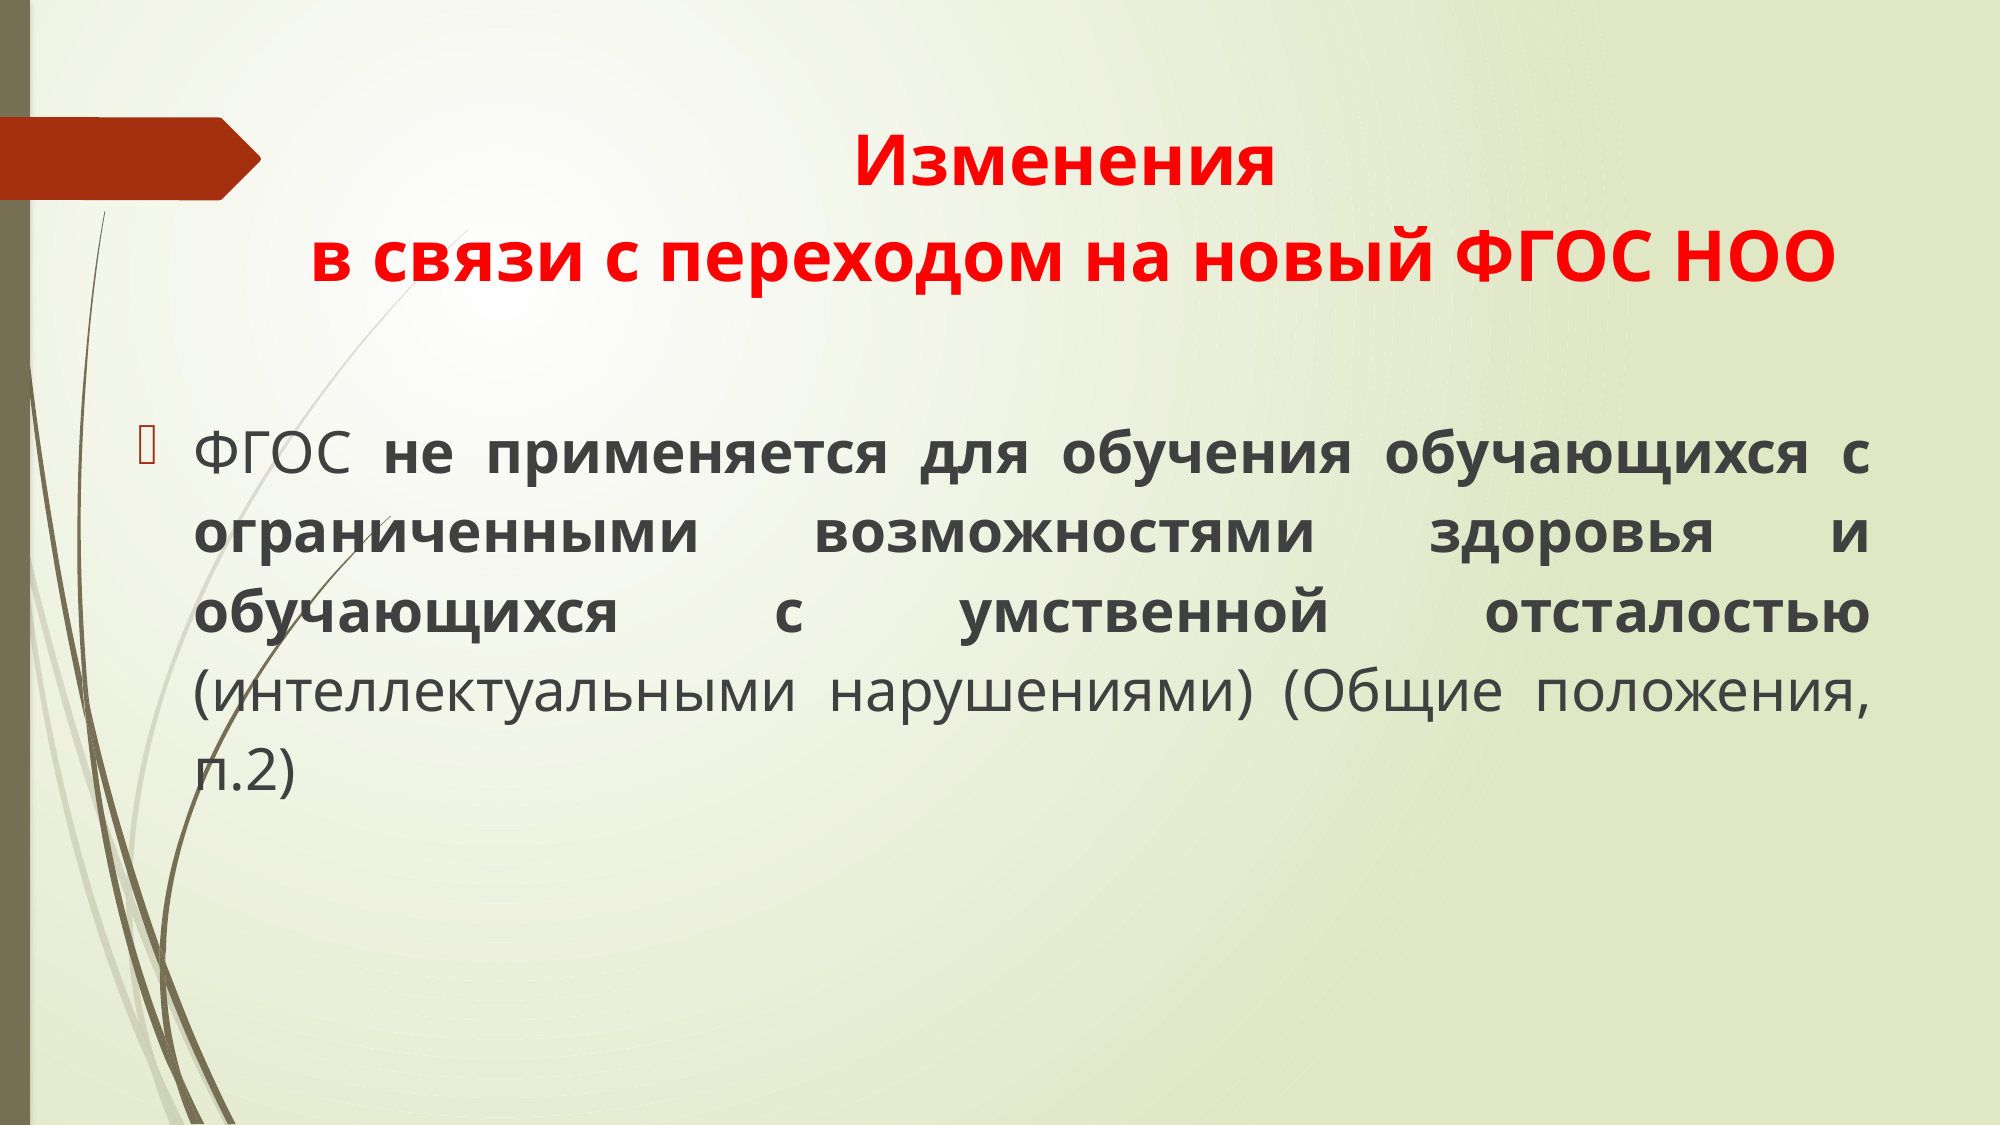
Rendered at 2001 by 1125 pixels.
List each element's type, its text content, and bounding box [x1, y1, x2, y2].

list ФГОС не применяется для обучения обучающихся с ограниченными возможностями здоровья и обучающихся с умственной отсталостью (интеллектуальными нарушениями) (Общие положения, п.2) [122, 403, 1888, 970]
title Изменения в связи с переходом на новый ФГОС НОО [263, 102, 1888, 313]
